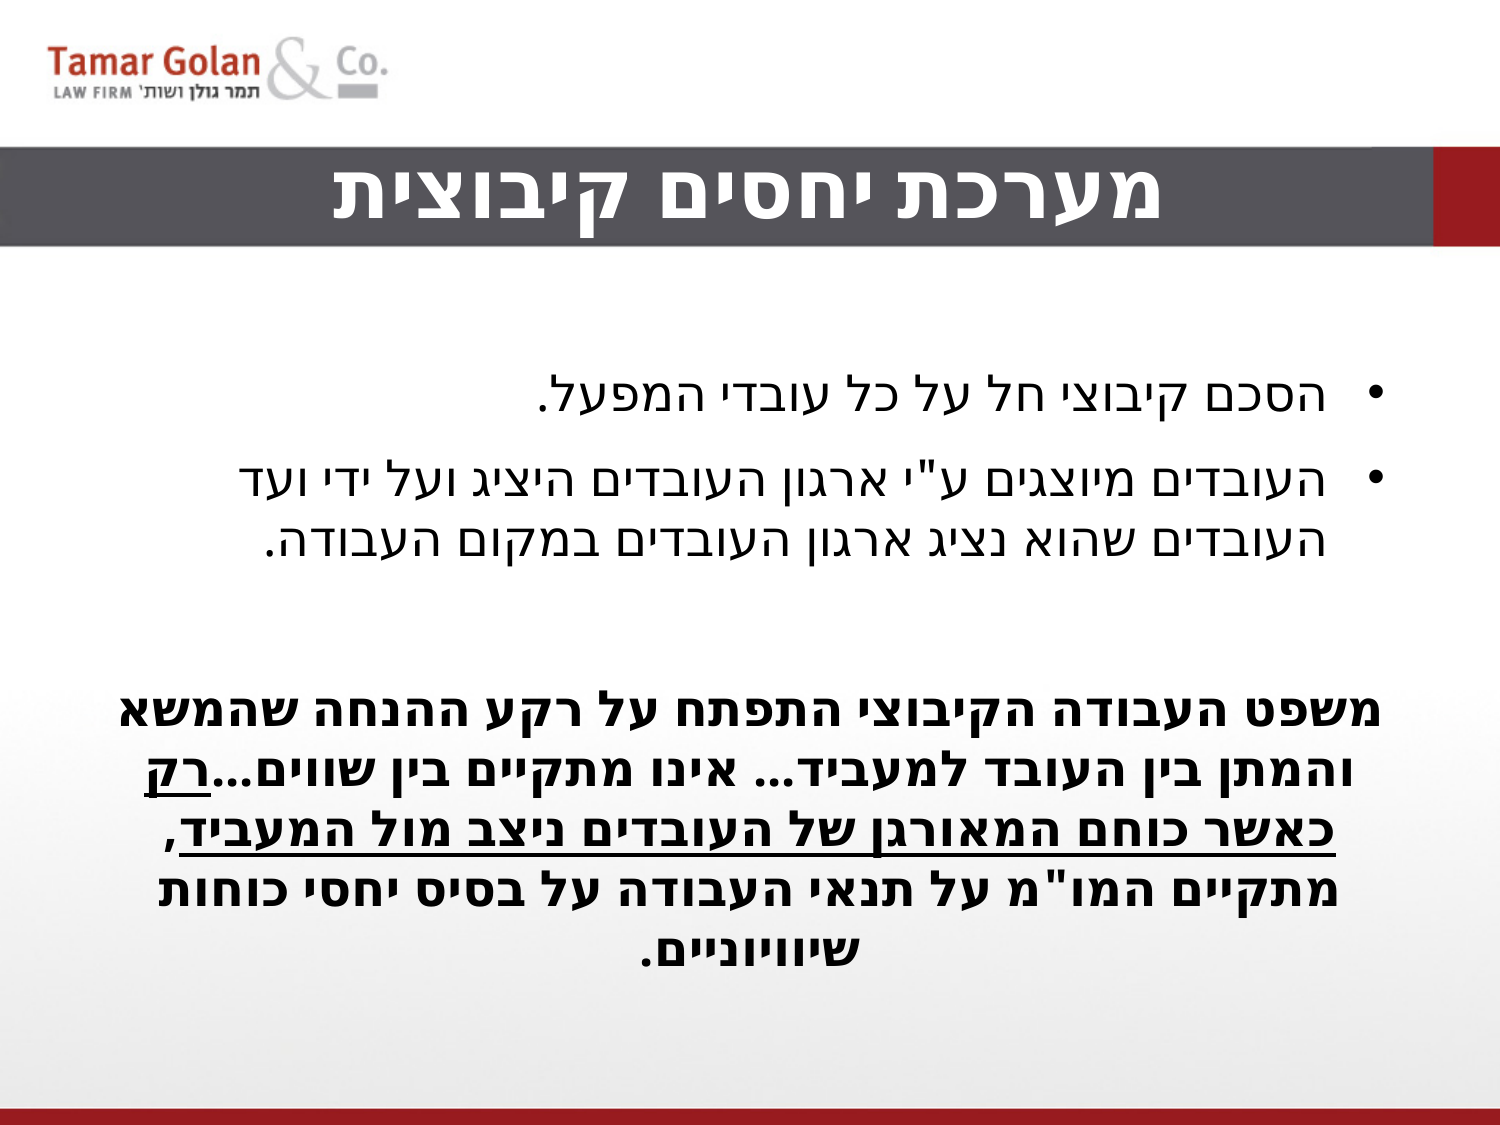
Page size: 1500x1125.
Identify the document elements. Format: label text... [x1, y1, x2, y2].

text_box מערכת יחסים קיבוצית [318, 127, 1183, 243]
picture [0, 0, 1500, 1125]
text_box הסכם קיבוצי חל על כל עובדי המפעל. העובדים מיוצגים ע"י ארגון העובדים היציג ועל ידי ועד העובדים שהוא נציג ארגון העובדים במקום העבודה. משפט העבודה הקיבוצי התפתח על רקע ההנחה שהמשא והמתן בין העובד למעביד... אינו מתקיים בין שווים...רק כאשר כוחם המאורגן של העובדים ניצב מול המעביד, מתקיים המו"מ על תנאי העבודה על בסיס יחסי כוחות שיוויוניים. [100, 354, 1400, 1044]
